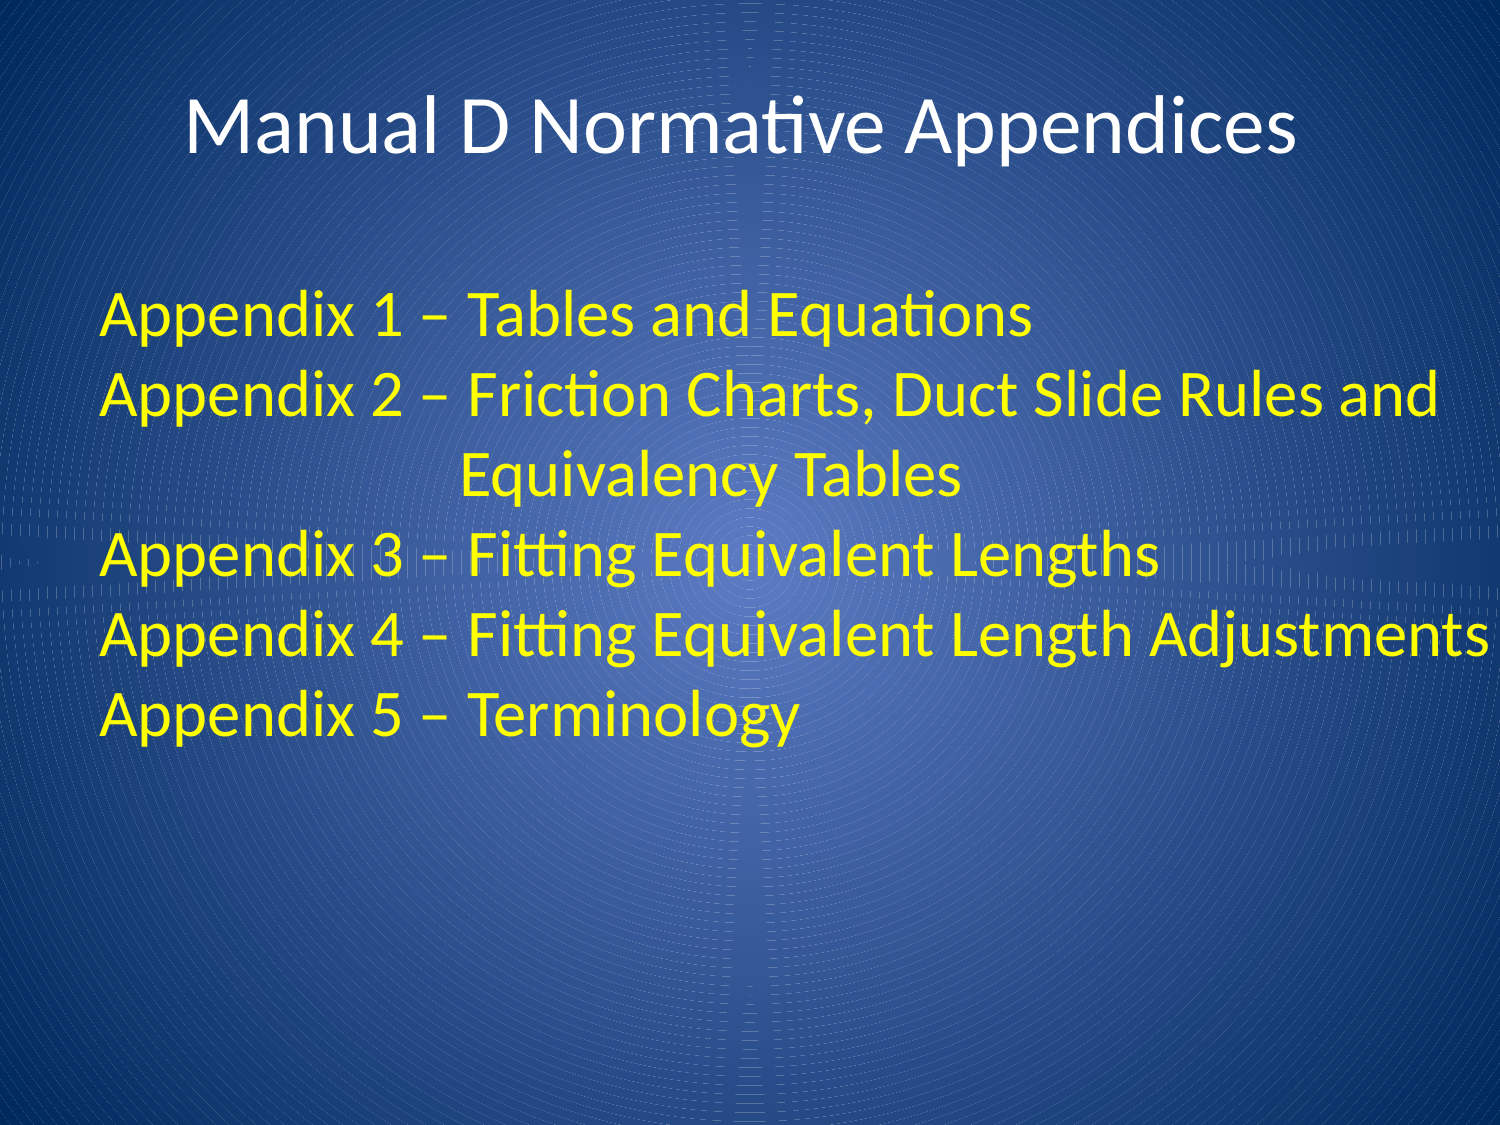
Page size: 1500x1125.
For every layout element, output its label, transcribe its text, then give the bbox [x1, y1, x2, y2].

text_box Appendix 1 – Tables and Equations Appendix 2 – Friction Charts, Duct Slide Rules and Equivalency Tables Appendix 3 – Fitting Equivalent Lengths Appendix 4 – Fitting Equivalent Length Adjustments Appendix 5 – Terminology [84, 262, 1500, 757]
text_box Manual D Normative Appendices [168, 62, 1314, 178]
